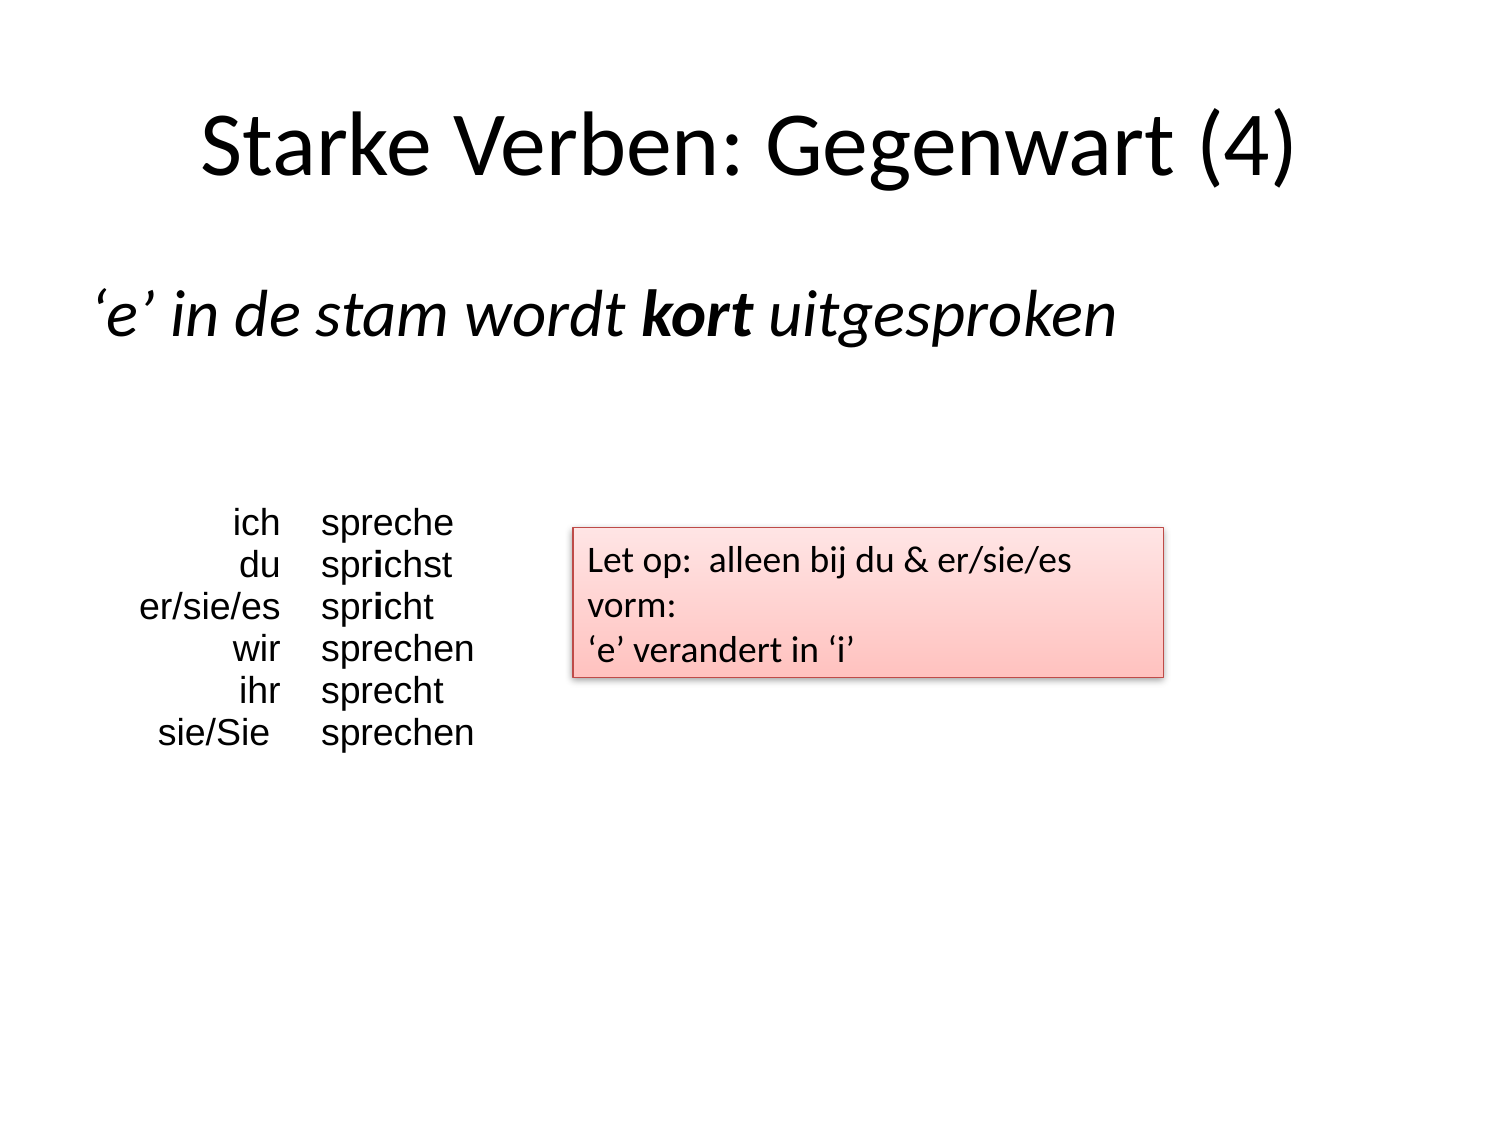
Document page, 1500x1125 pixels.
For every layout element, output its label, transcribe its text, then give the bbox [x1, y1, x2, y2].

title Starke Verben: Gegenwart (4) [75, 45, 1425, 233]
table_header ich du er/sie/es wir ihr sie/Sie [75, 491, 306, 763]
table_header spreche sprichst spricht sprechen sprecht sprechen [306, 491, 537, 763]
list ‘e’ in de stam wordt kort uitgesproken [75, 262, 1425, 1005]
text_box Let op: alleen bij du & er/sie/es vorm: ‘e’ verandert in ‘i’ [572, 527, 1164, 678]
